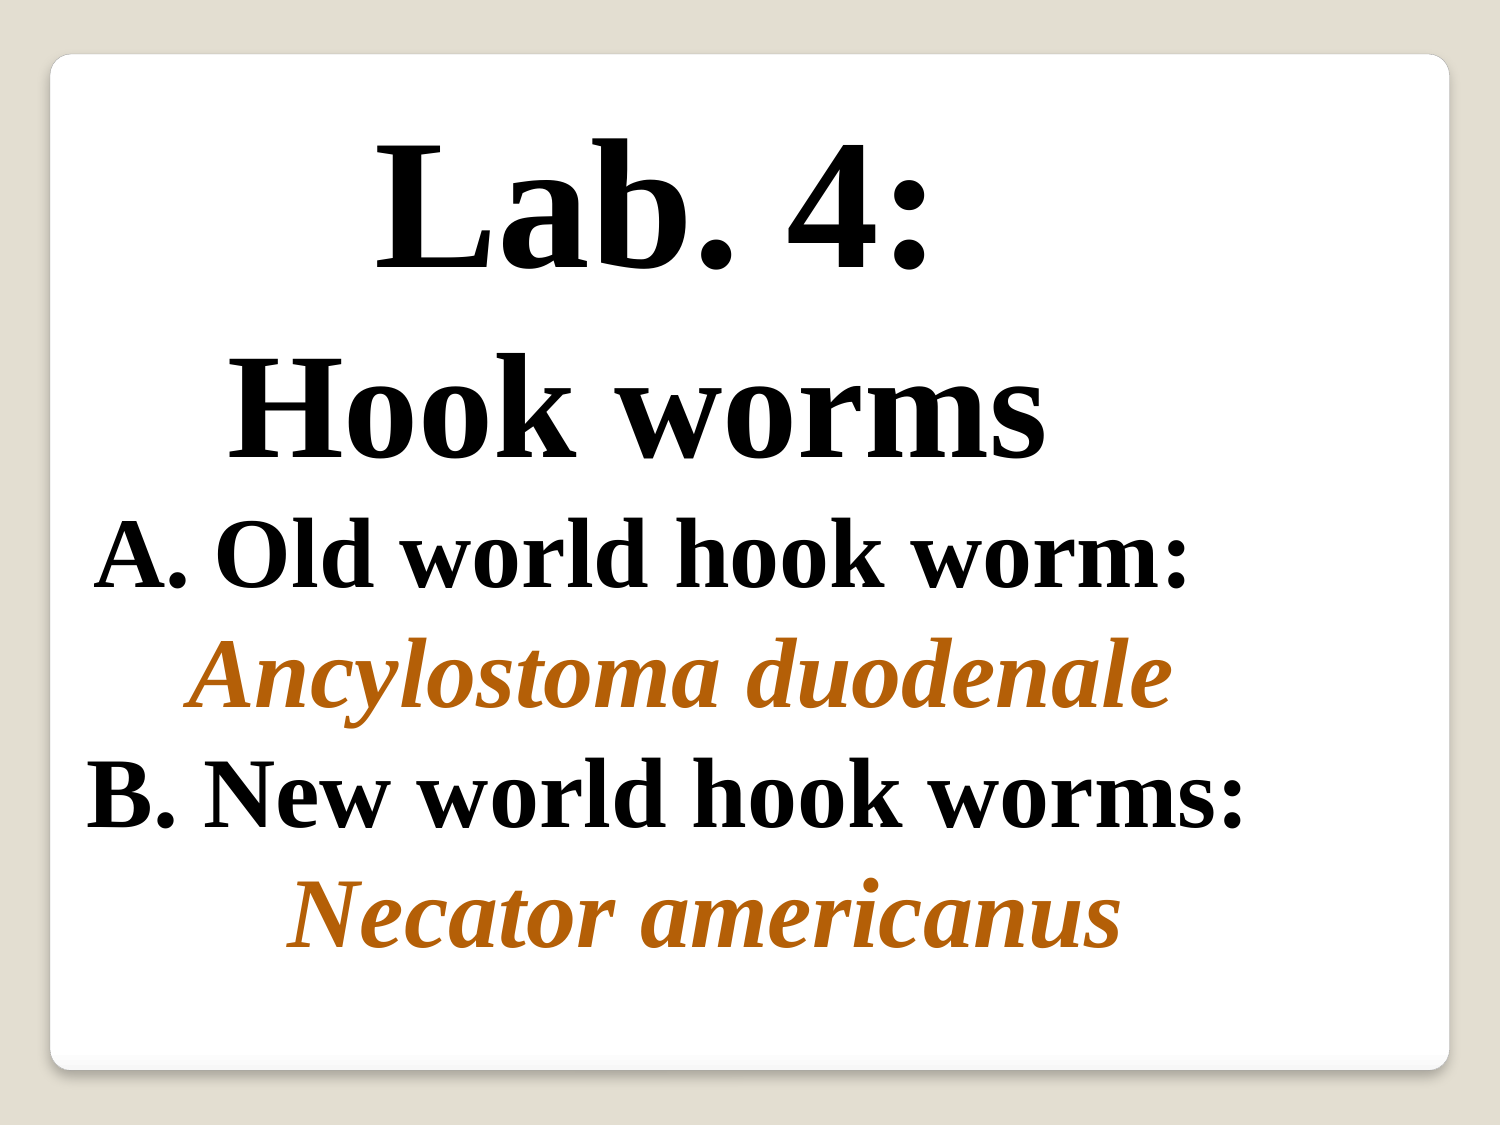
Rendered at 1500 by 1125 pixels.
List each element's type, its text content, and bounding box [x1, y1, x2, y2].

title Lab. 4: Hook worms A. Old world hook worm: Ancylostoma duodenale B. New world hook worms: Necator americanus [0, 24, 1313, 975]
